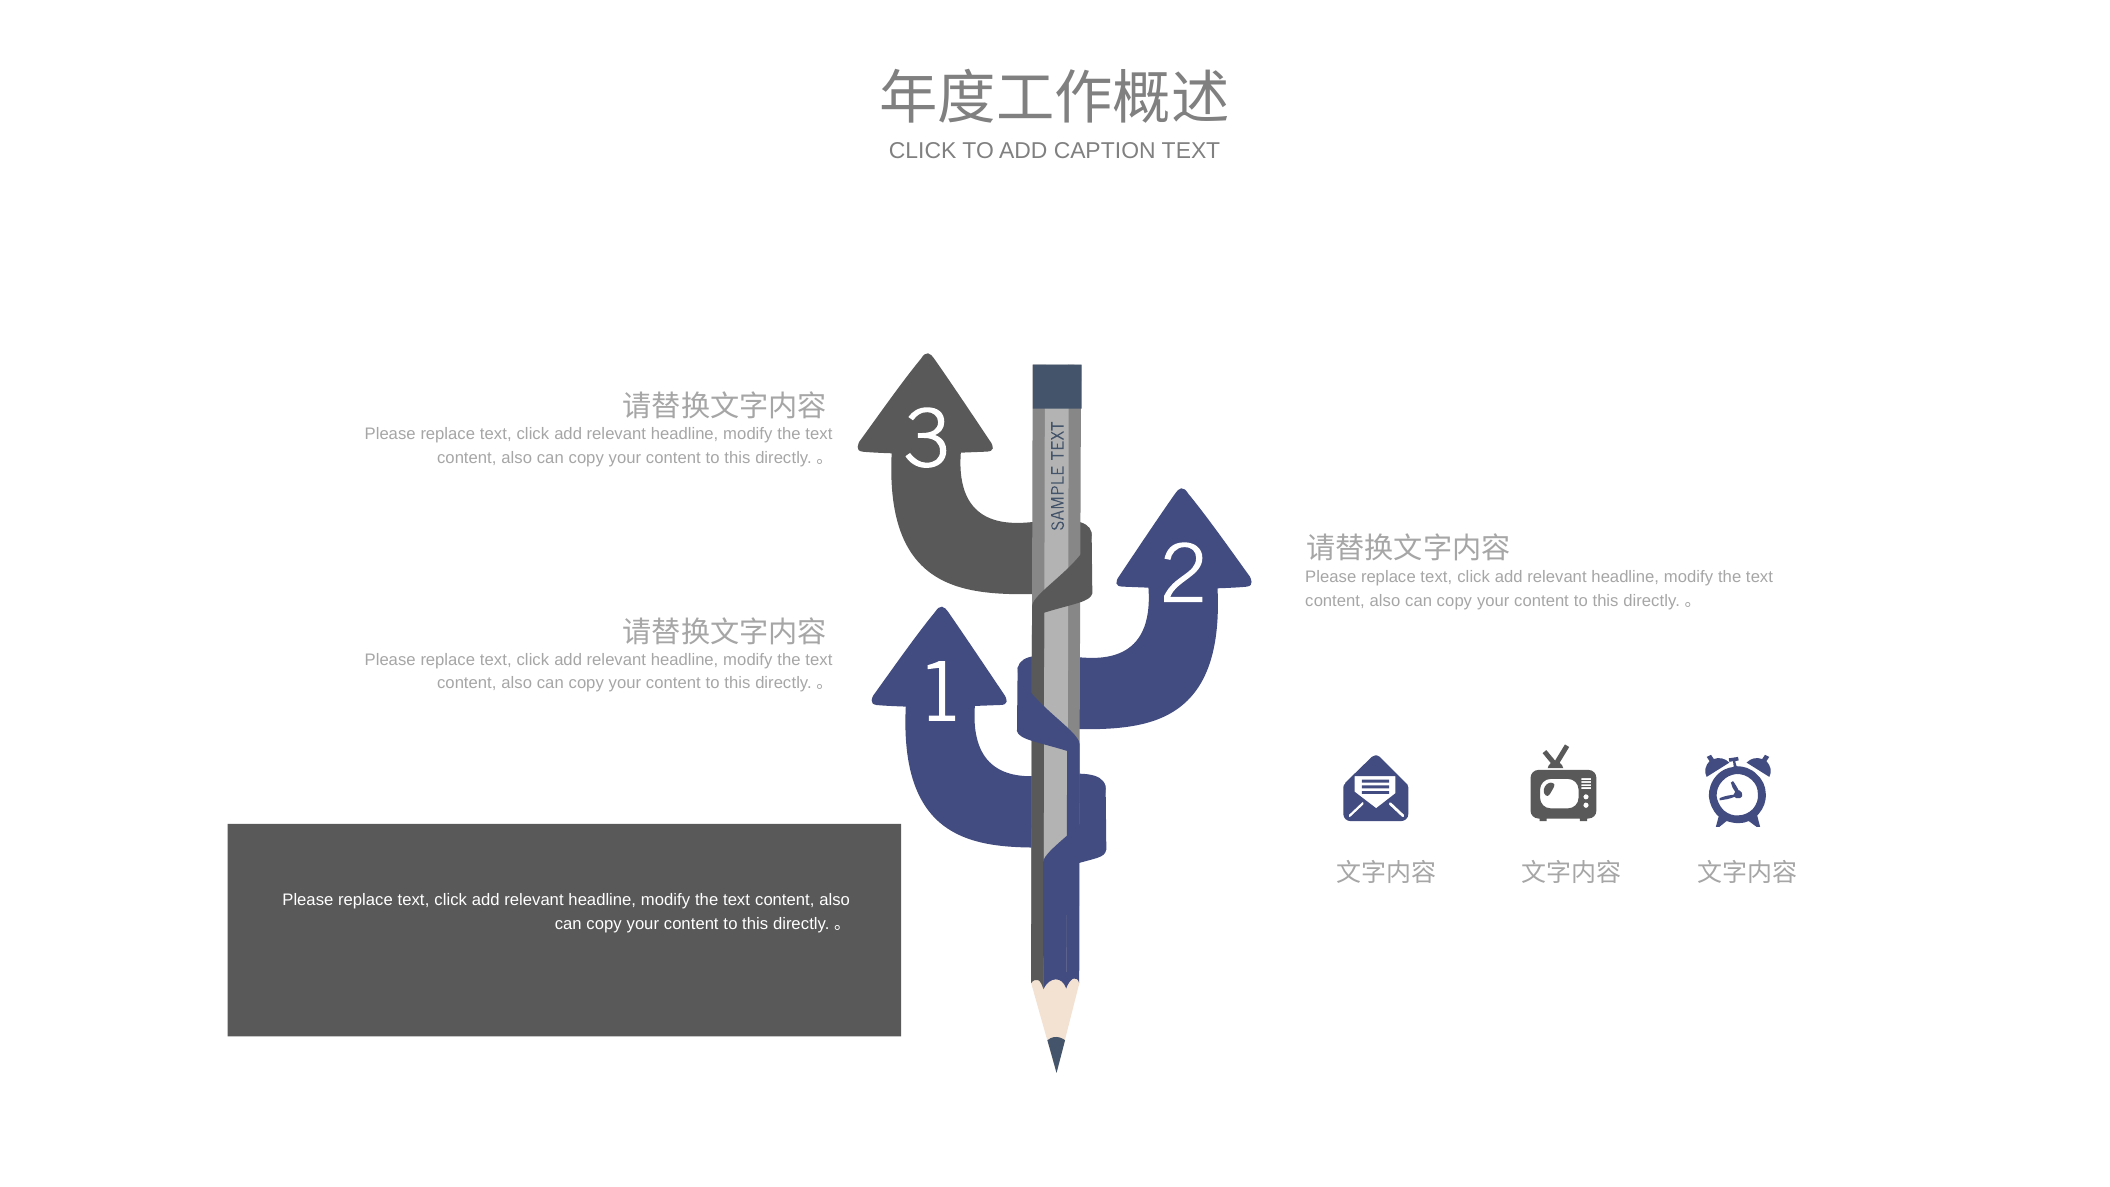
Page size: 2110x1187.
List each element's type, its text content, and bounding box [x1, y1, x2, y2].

text_box 文字内容 [1503, 842, 1640, 894]
text_box 文字内容 [1317, 842, 1455, 894]
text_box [227, 823, 902, 1037]
text_box [1530, 744, 1597, 822]
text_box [854, 350, 1255, 1073]
text_box 文字内容 [1678, 842, 1816, 894]
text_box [323, 598, 848, 699]
text_box [1343, 755, 1409, 822]
text_box [1705, 754, 1766, 827]
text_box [1290, 514, 1816, 617]
text_box 年度工作概述 [865, 60, 1245, 131]
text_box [323, 372, 848, 474]
text_box CLICK TO ADD CAPTION TEXT [865, 135, 1245, 163]
text_box [1746, 754, 1771, 777]
